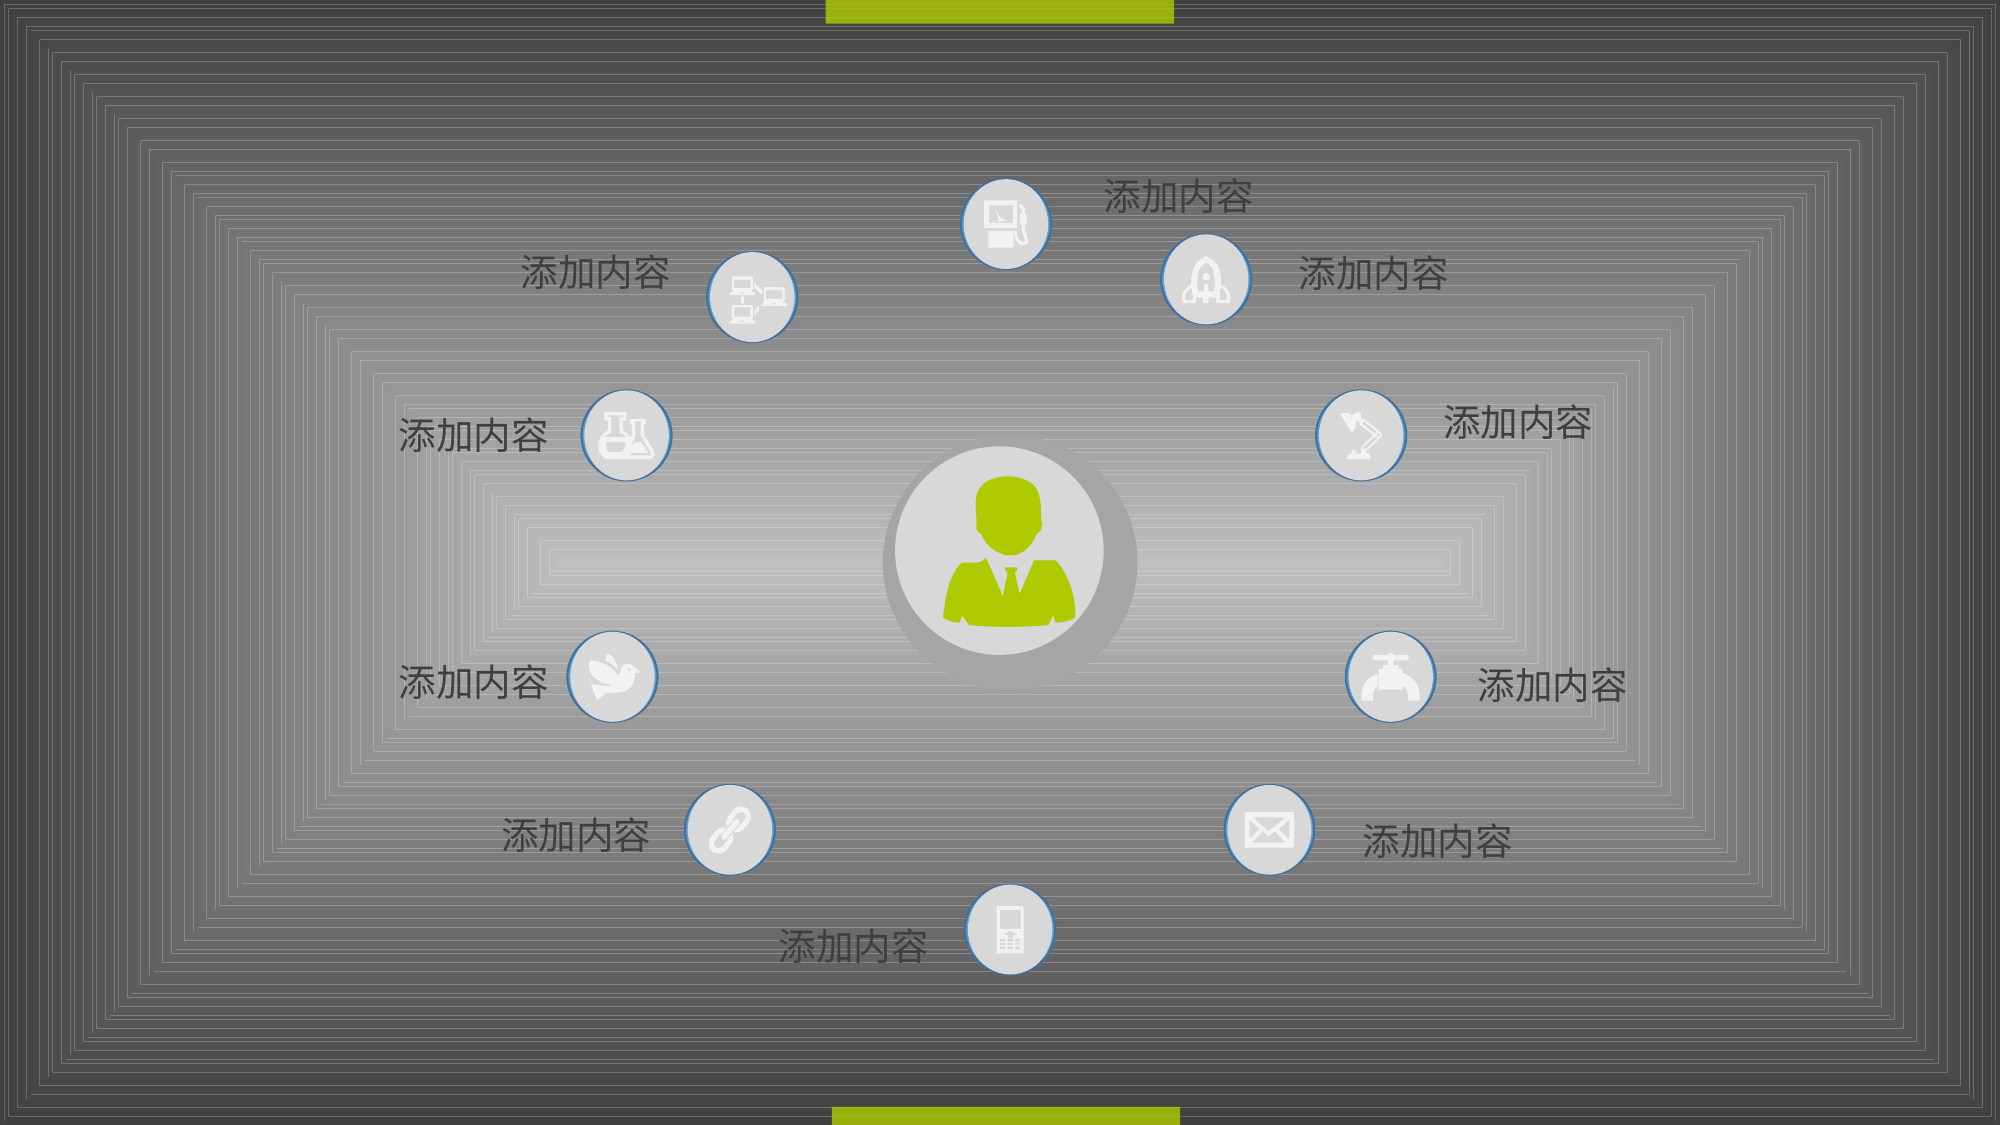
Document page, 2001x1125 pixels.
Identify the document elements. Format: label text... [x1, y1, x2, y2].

text_box 添加内容 [1462, 655, 1643, 715]
text_box 添加内容 [1088, 165, 1269, 225]
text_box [581, 390, 672, 481]
text_box 添加内容 [506, 241, 686, 302]
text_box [1224, 784, 1315, 875]
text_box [684, 784, 776, 875]
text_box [567, 631, 658, 723]
text_box 添加内容 [1284, 242, 1464, 303]
text_box [831, 1106, 1181, 1125]
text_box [960, 178, 1052, 270]
text_box 添加内容 [1347, 810, 1528, 871]
text_box [825, 0, 1175, 24]
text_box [706, 251, 798, 343]
text_box 添加内容 [383, 404, 564, 465]
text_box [964, 884, 1056, 975]
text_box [1315, 390, 1407, 481]
text_box 添加内容 [1428, 391, 1609, 452]
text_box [882, 434, 1138, 691]
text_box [1160, 234, 1252, 325]
text_box 添加内容 [763, 915, 944, 975]
text_box 添加内容 [383, 651, 562, 712]
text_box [1345, 631, 1436, 723]
text_box 添加内容 [486, 804, 667, 865]
